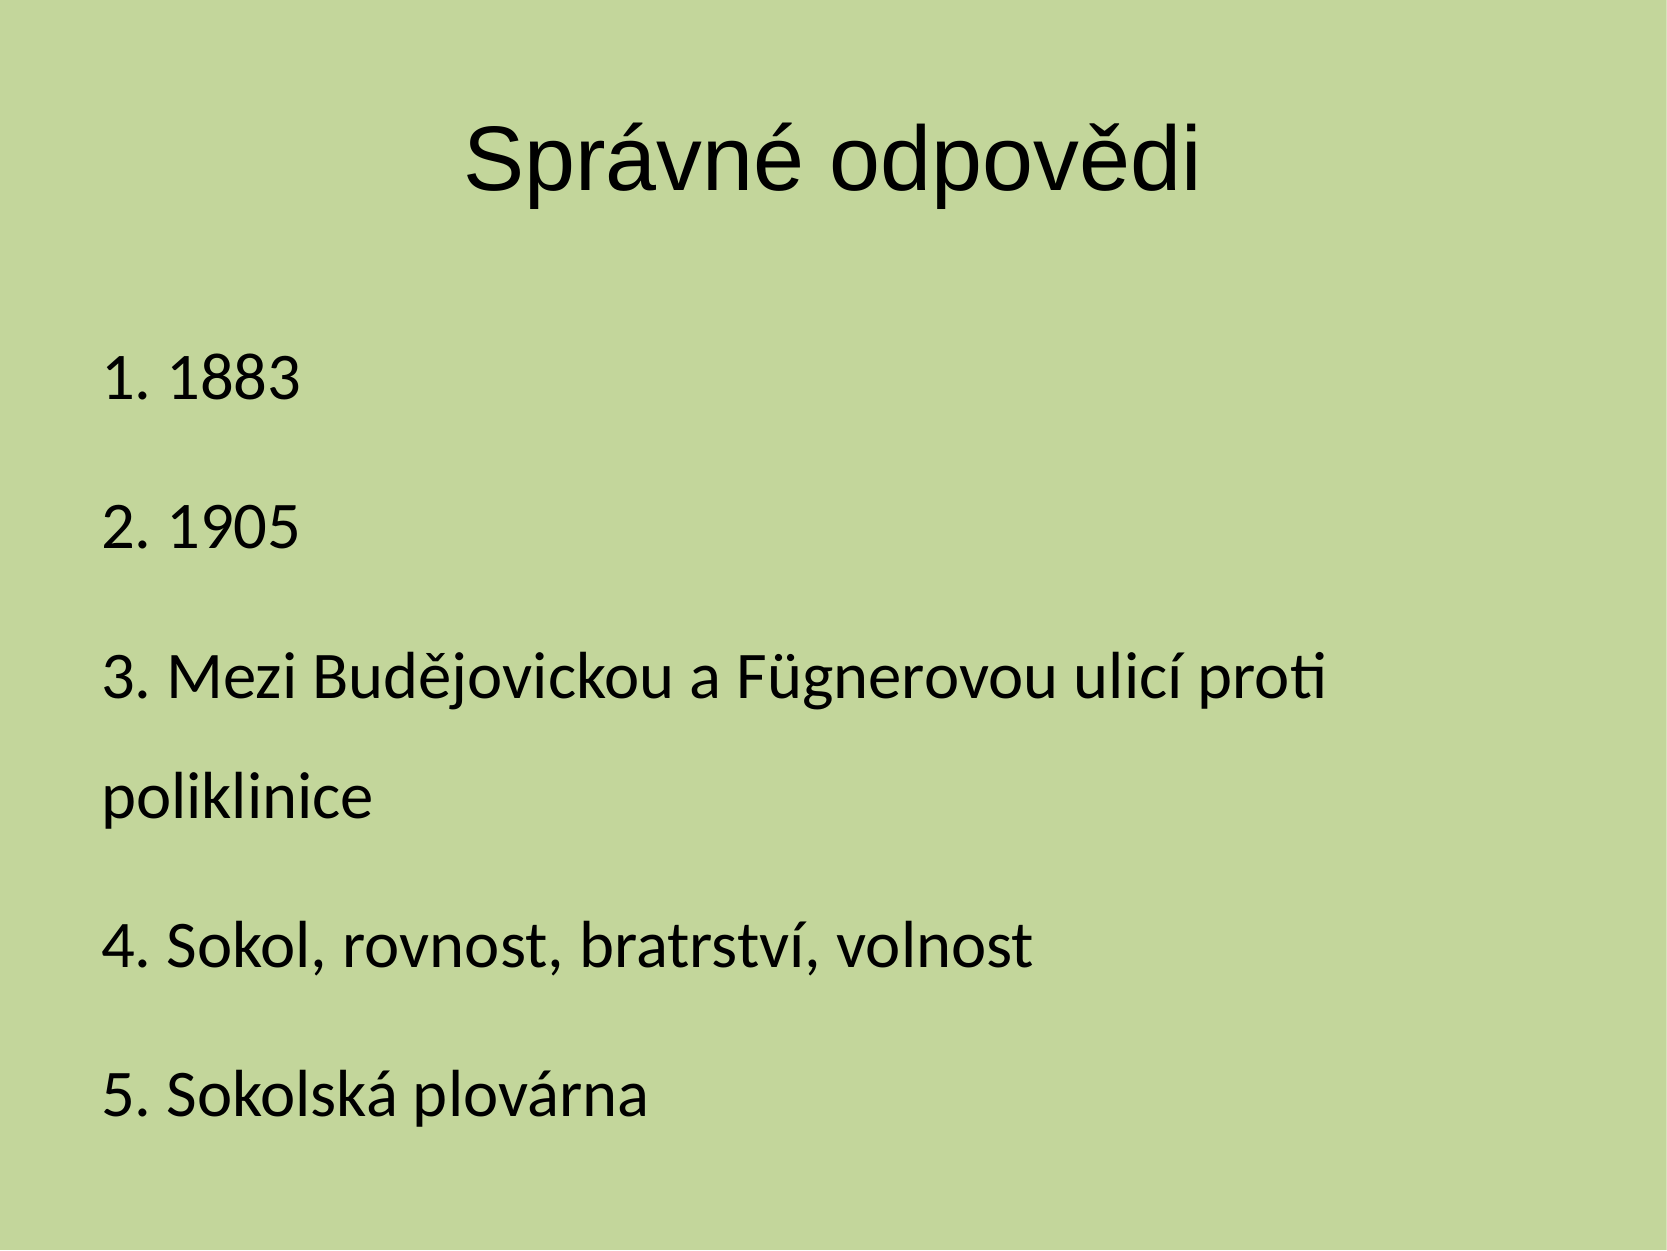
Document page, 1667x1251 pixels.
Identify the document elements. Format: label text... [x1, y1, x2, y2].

list 1. 1883 2. 1905 3. Mezi Budějovickou a Fügnerovou ulicí proti poliklinice 4. Sokol, rovnost, bratrství, volnost 5. Sokolská plovárna [83, 292, 1584, 1118]
title Správné odpovědi [83, 49, 1584, 259]
